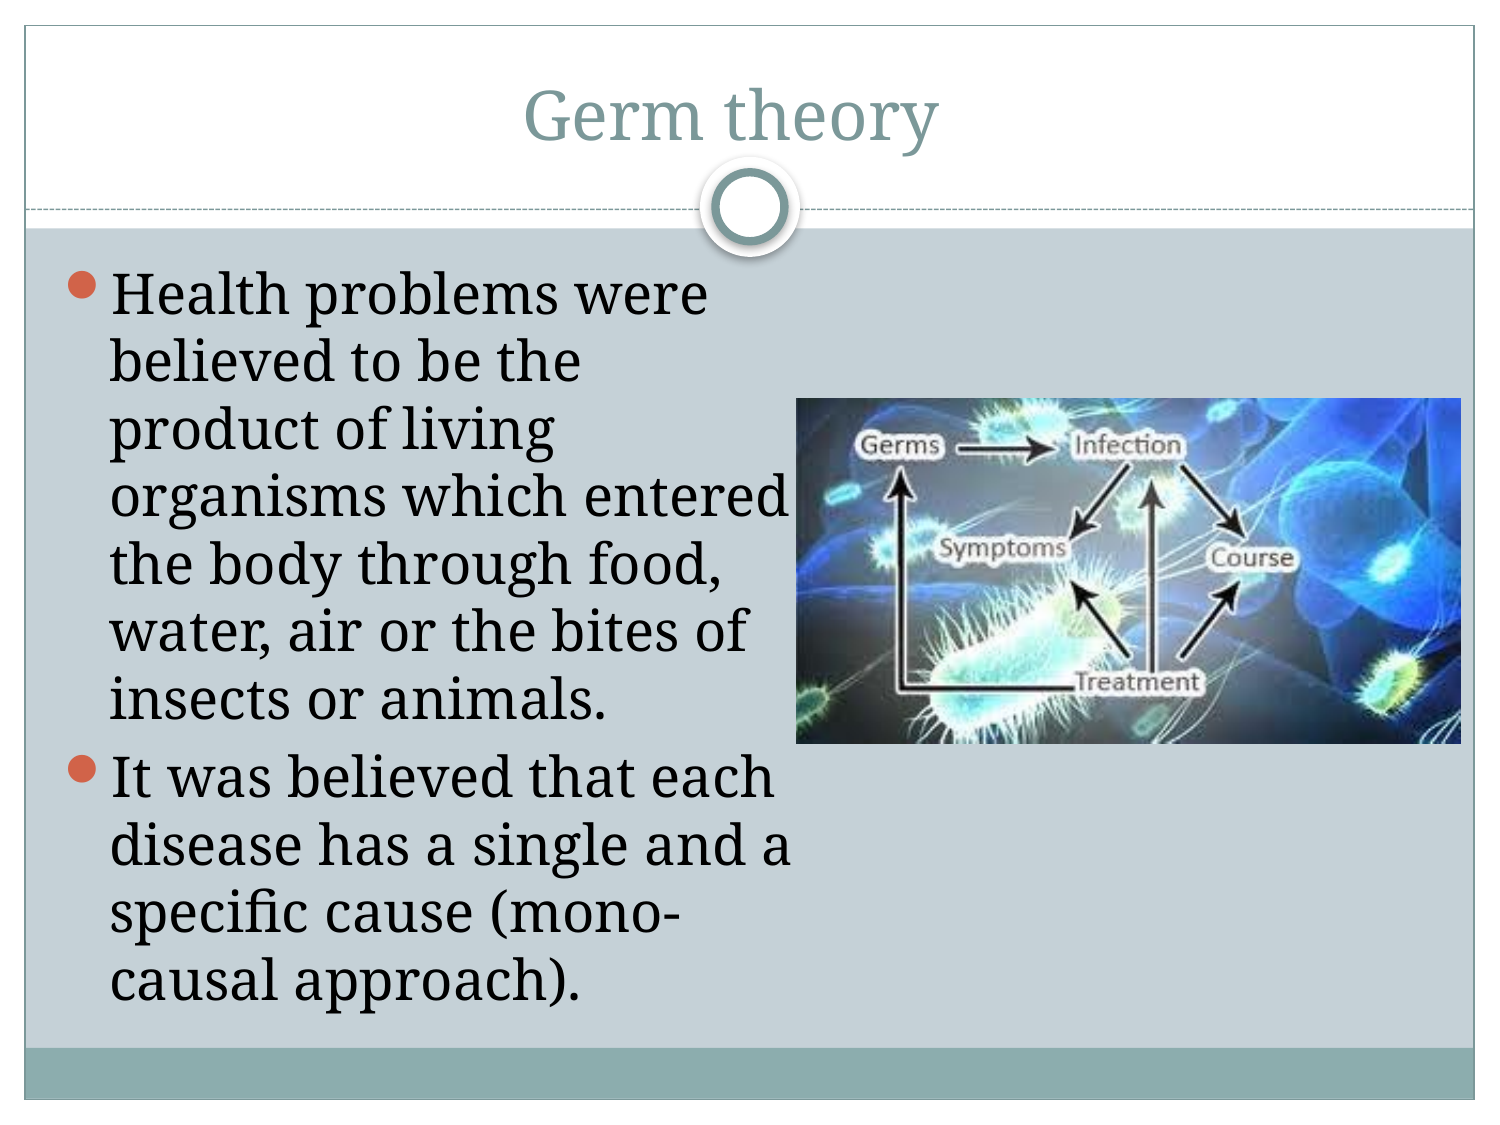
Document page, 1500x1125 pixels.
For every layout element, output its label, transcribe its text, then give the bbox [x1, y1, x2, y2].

list Health problems were believed to be the product of living organisms which entered the body through food, water, air or the bites of insects or animals. It was believed that each disease has a single and a specific cause (mono-causal approach). [49, 250, 821, 1001]
title Germ theory [49, 37, 1450, 162]
picture [796, 398, 1461, 745]
